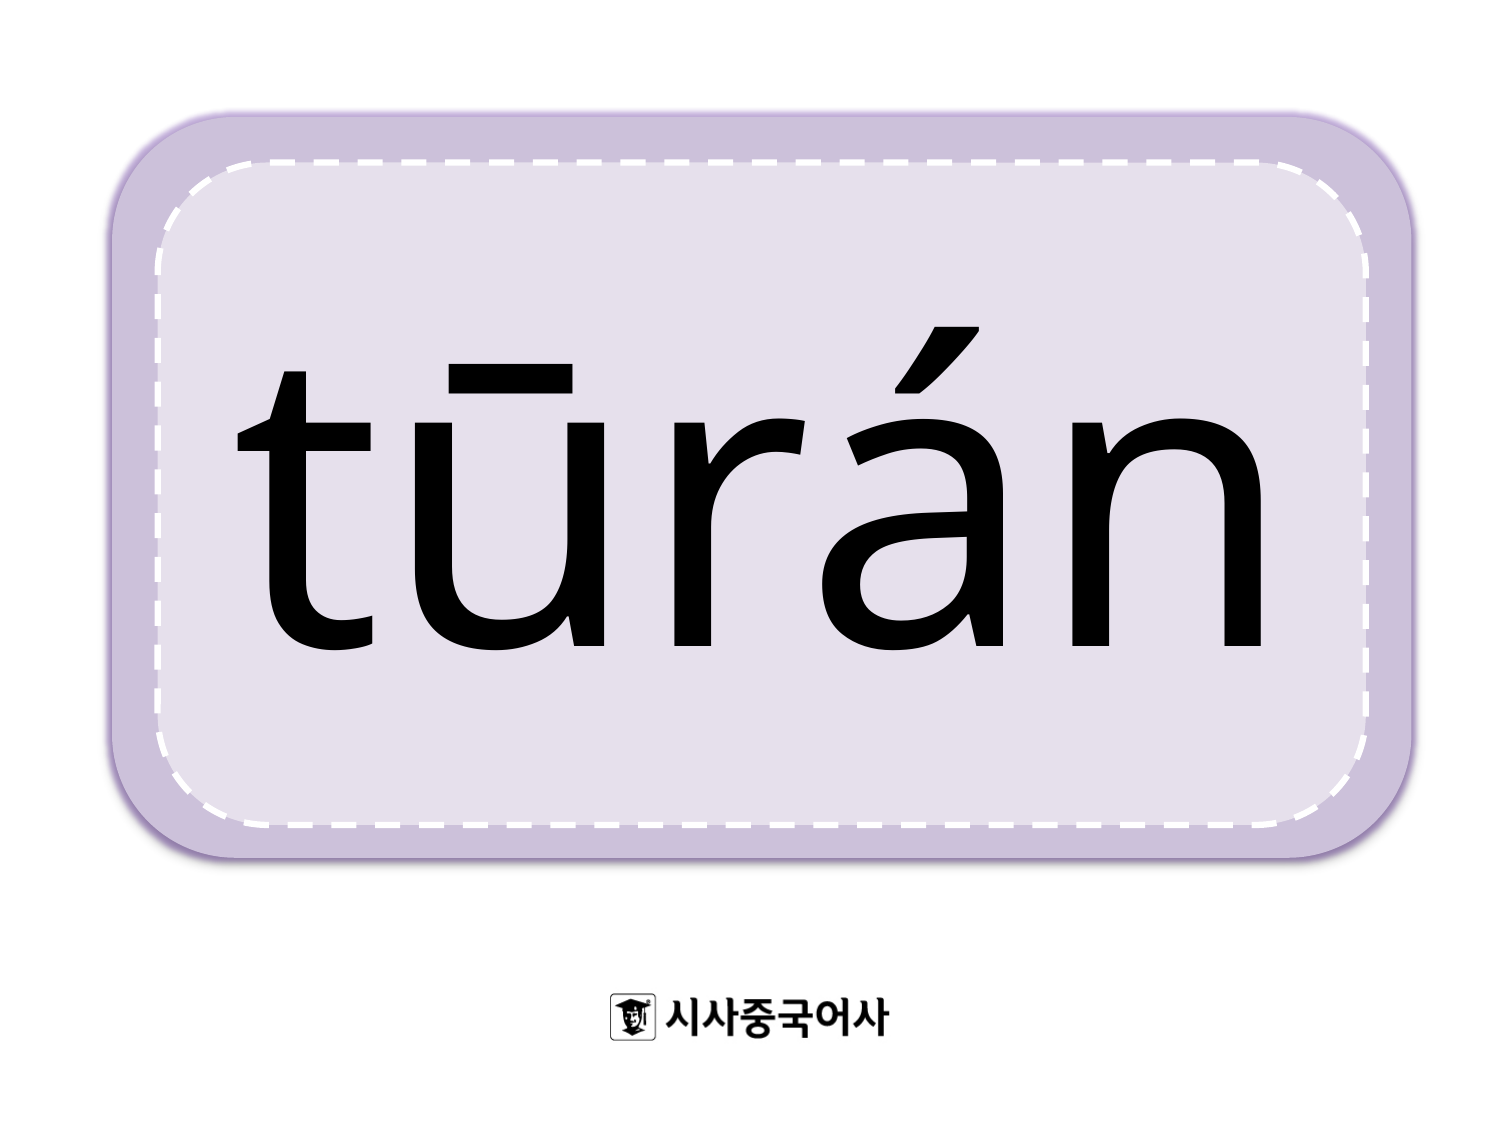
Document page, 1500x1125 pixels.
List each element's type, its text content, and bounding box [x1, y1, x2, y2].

picture [602, 987, 898, 1047]
text_box tūrán [159, 149, 1368, 812]
